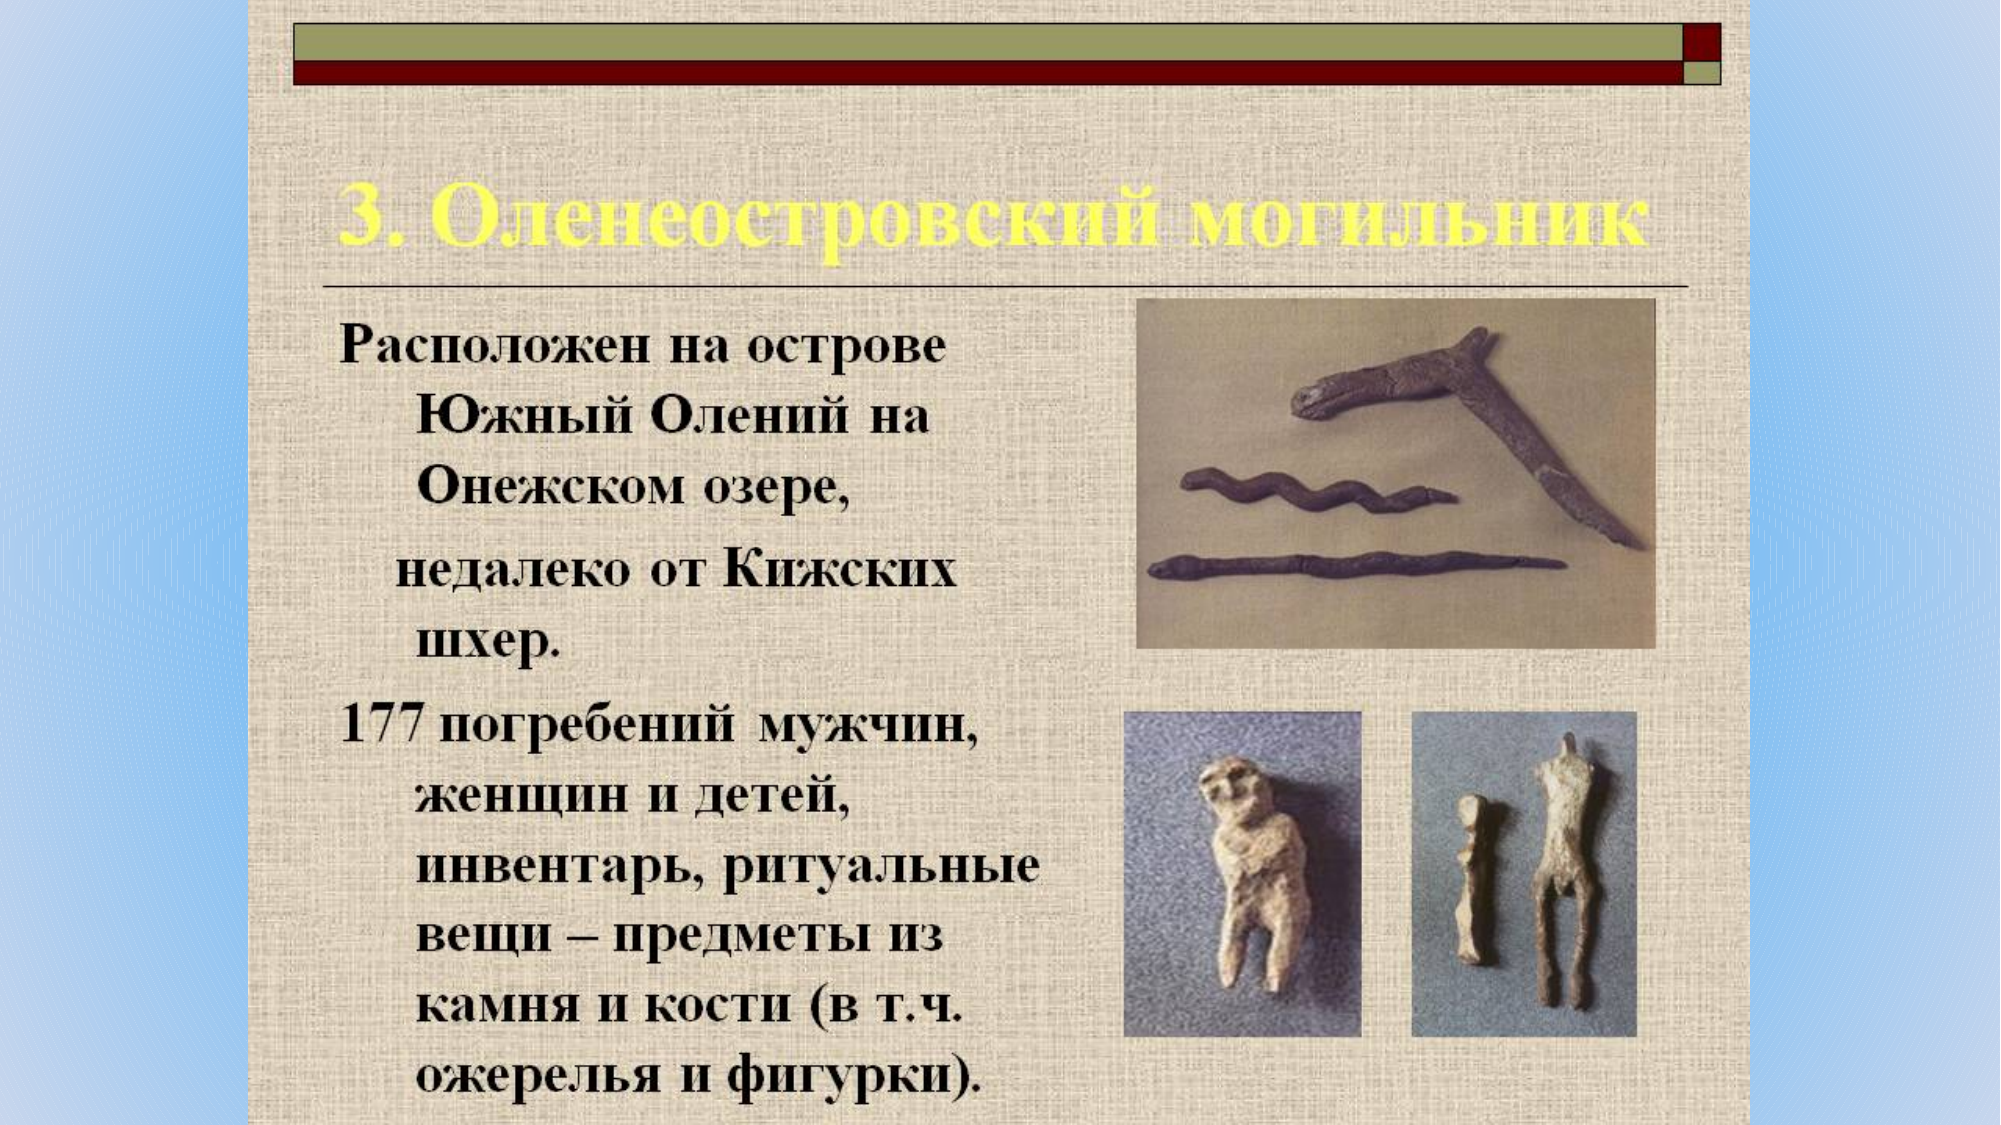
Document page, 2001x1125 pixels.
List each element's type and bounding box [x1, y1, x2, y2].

picture [248, 0, 1750, 1125]
